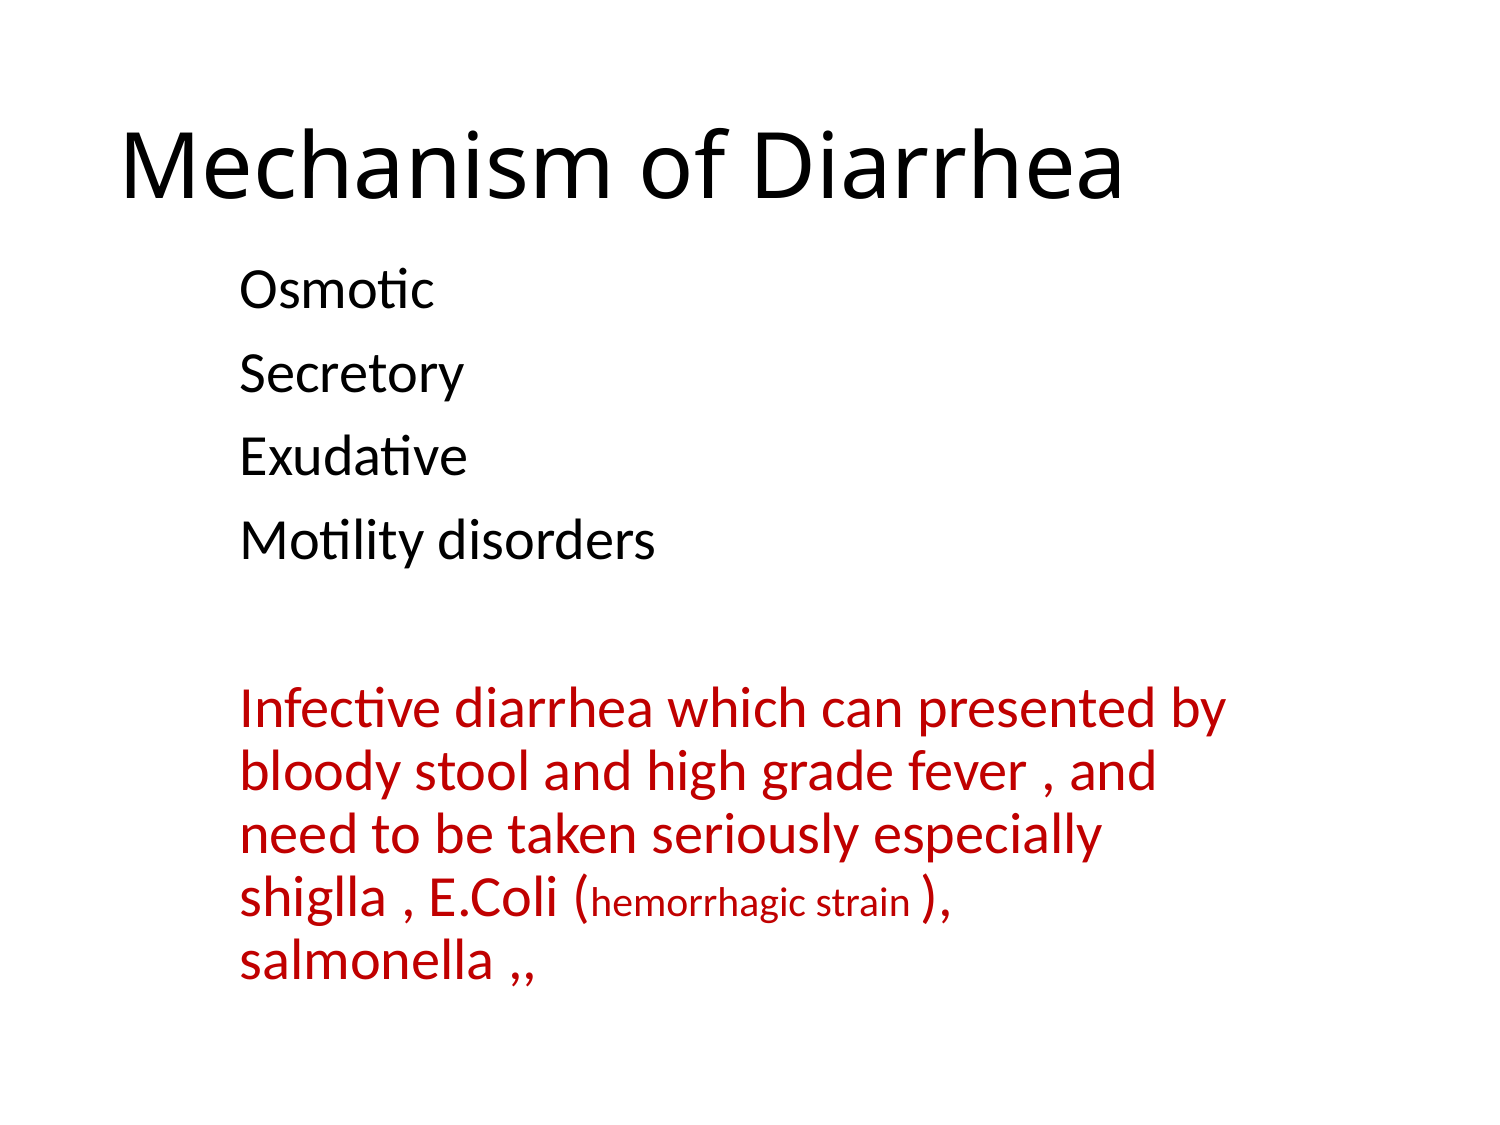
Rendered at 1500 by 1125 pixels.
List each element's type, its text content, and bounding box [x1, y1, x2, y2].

title Mechanism of Diarrhea [103, 59, 1397, 278]
list Osmotic Secretory Exudative Motility disorders Infective diarrhea which can presented by bloody stool and high grade fever , and need to be taken seriously especially shiglla , E.Coli (hemorrhagic strain ), salmonella ,, [224, 250, 1271, 1001]
